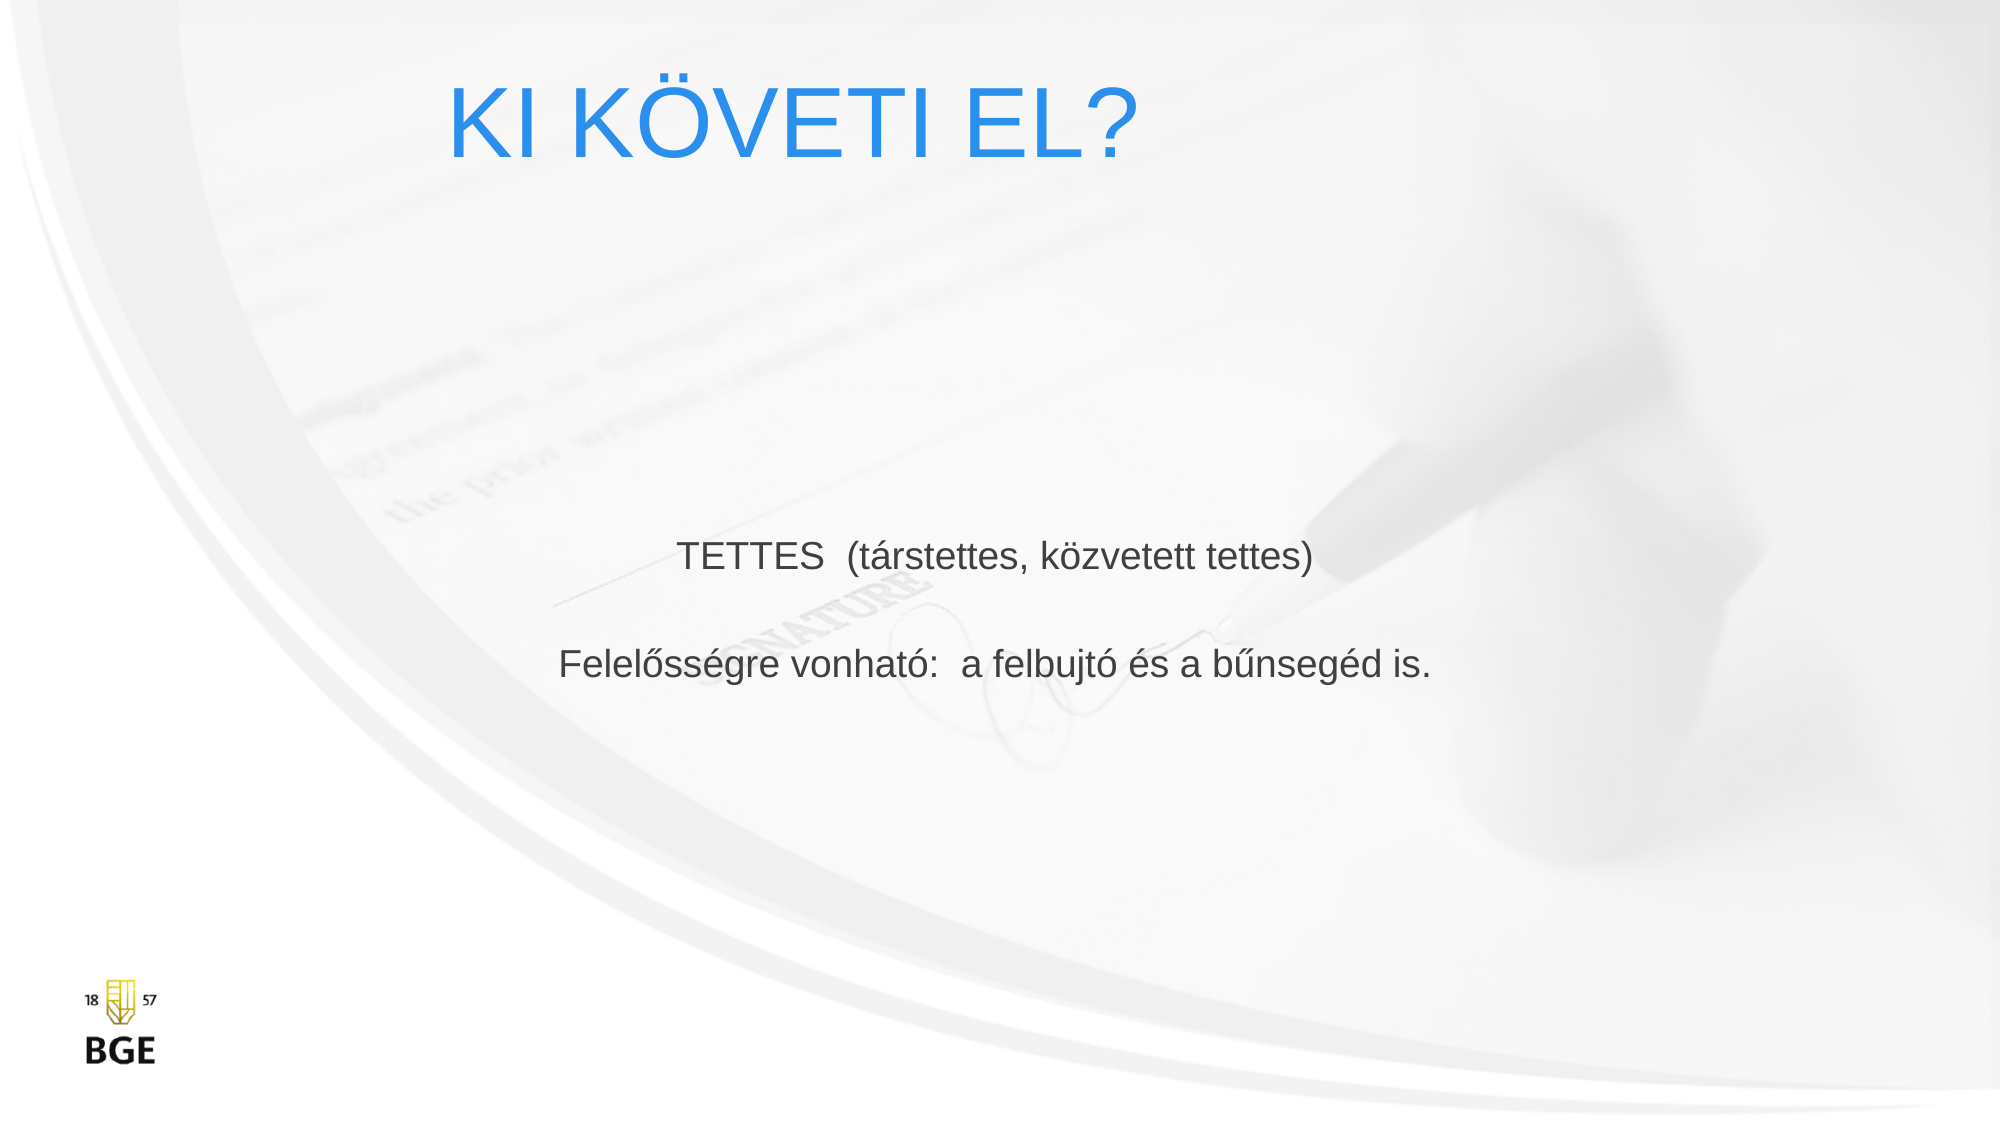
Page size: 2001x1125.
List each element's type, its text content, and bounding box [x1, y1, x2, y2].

picture [0, 0, 2001, 1125]
list TETTES (társtettes, közvetett tettes) Felelősségre vonható: a felbujtó és a bűnsegéd is. [174, 324, 1816, 1000]
text_box KI KÖVETI EL? [174, 50, 1413, 205]
